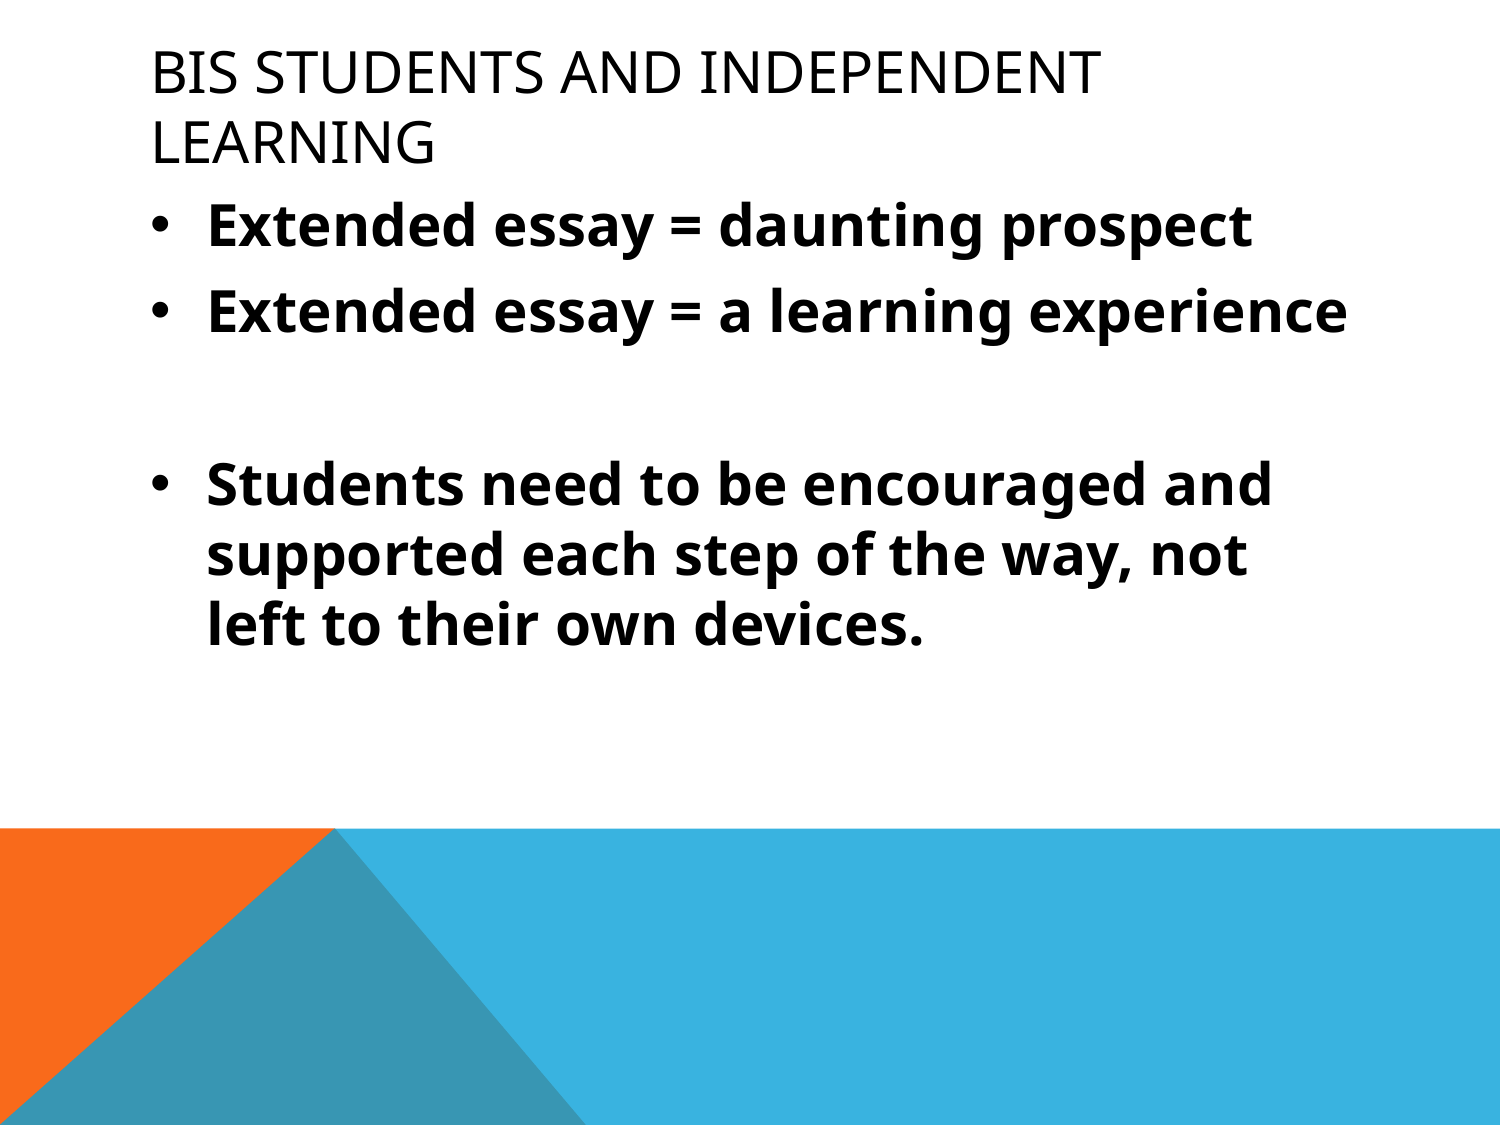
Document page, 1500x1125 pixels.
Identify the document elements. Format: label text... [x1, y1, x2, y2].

list Extended essay = daunting prospect Extended essay = a learning experience Students need to be encouraged and supported each step of the way, not left to their own devices. [135, 180, 1369, 835]
title Bis students and independent learning [135, 60, 1369, 150]
